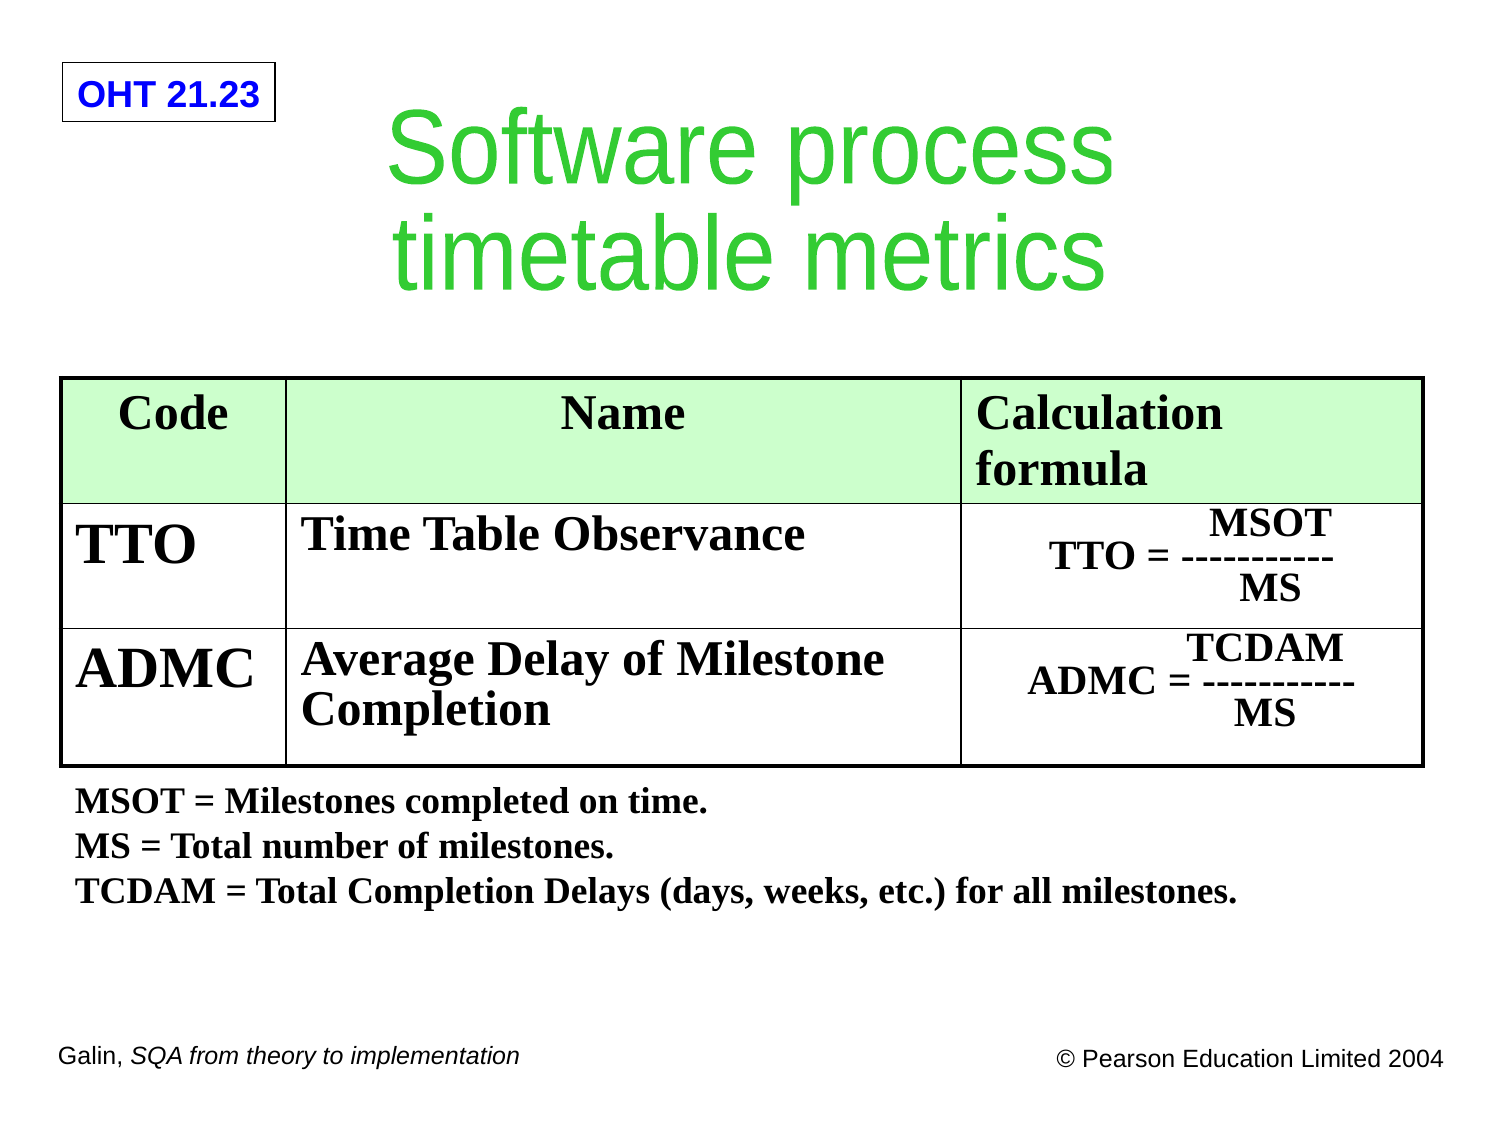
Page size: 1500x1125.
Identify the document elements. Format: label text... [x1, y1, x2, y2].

text_box MSOT = Milestones completed on time. MS = Total number of milestones. TCDAM = Total Completion Delays (days, weeks, etc.) for all milestones. [60, 768, 1436, 919]
table_cell TCDAM ADMC = ----------- MS [962, 629, 1421, 764]
table_header Name [287, 380, 960, 503]
table_header Code [63, 380, 285, 503]
table_cell Time Table Observance [287, 504, 960, 628]
table_cell TTO [63, 504, 285, 628]
table_cell Average Delay of Milestone Completion [287, 629, 960, 764]
table_cell MSOT TTO = ----------- MS [962, 504, 1421, 628]
table_cell ADMC [63, 629, 285, 764]
table_header Calculation formula [962, 380, 1421, 503]
